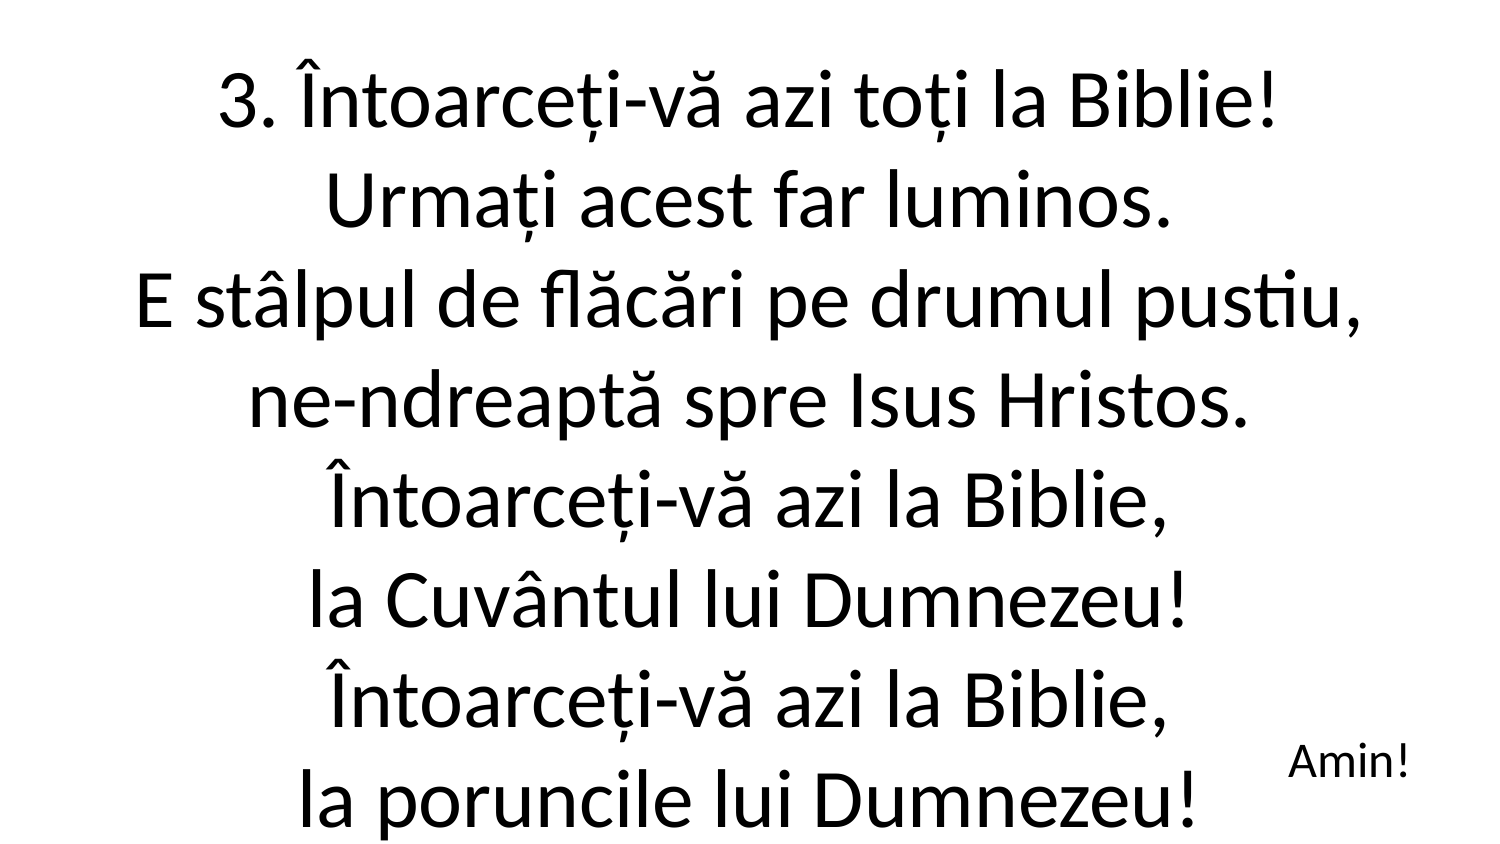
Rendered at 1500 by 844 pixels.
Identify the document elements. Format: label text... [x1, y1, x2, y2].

text_box 3. Întoarceți-vă azi toți la Biblie! Urmați acest far luminos. E stâlpul de flăcări pe drumul pustiu, ne-ndreaptă spre Isus Hristos. Întoarceți-vă azi la Biblie, la Cuvântul lui Dumnezeu! Întoarceți-vă azi la Biblie, la poruncile lui Dumnezeu! [120, 0, 1380, 844]
text_box Amin! [1273, 674, 1427, 795]
